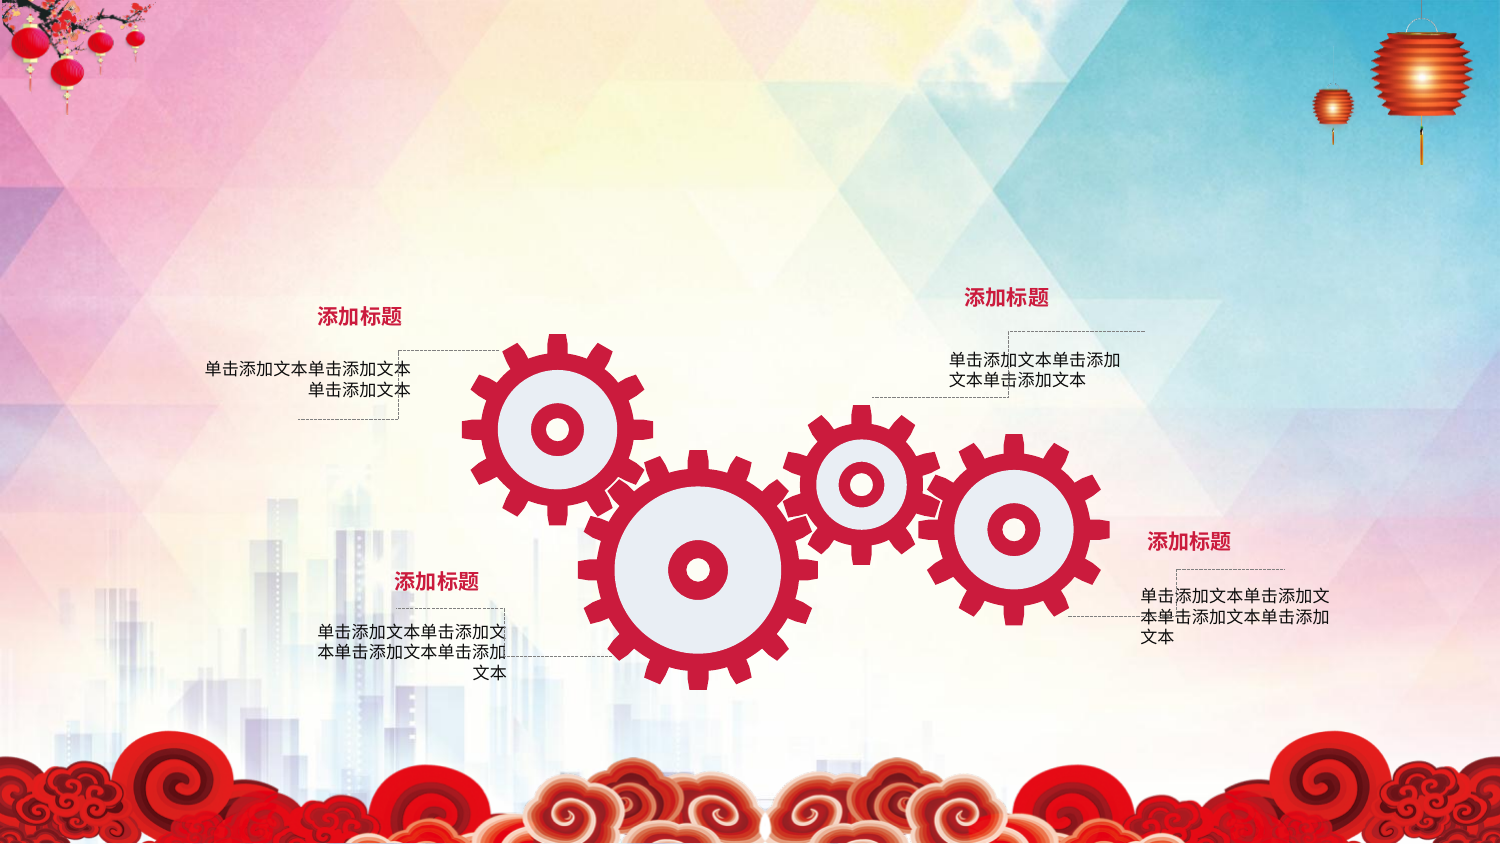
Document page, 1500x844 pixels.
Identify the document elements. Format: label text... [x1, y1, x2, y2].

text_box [782, 405, 941, 565]
text_box 添加标题 [284, 299, 437, 334]
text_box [461, 334, 654, 526]
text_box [1068, 569, 1286, 617]
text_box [298, 350, 500, 420]
text_box 单击添加文本单击添加文本单击添加文本单击添加文本 [1131, 571, 1344, 652]
text_box 单击添加文本单击添加文本单击添加文本单击添加文本 [303, 607, 516, 688]
text_box 单击添加文本单击添加文本单击添加文本 [195, 344, 421, 404]
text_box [918, 434, 1110, 626]
text_box 添加标题 [931, 280, 1083, 314]
text_box 添加标题 [385, 564, 538, 598]
text_box 添加标题 [1138, 524, 1291, 559]
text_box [577, 450, 818, 690]
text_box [395, 608, 613, 657]
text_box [872, 331, 1145, 398]
picture [0, 0, 1500, 844]
